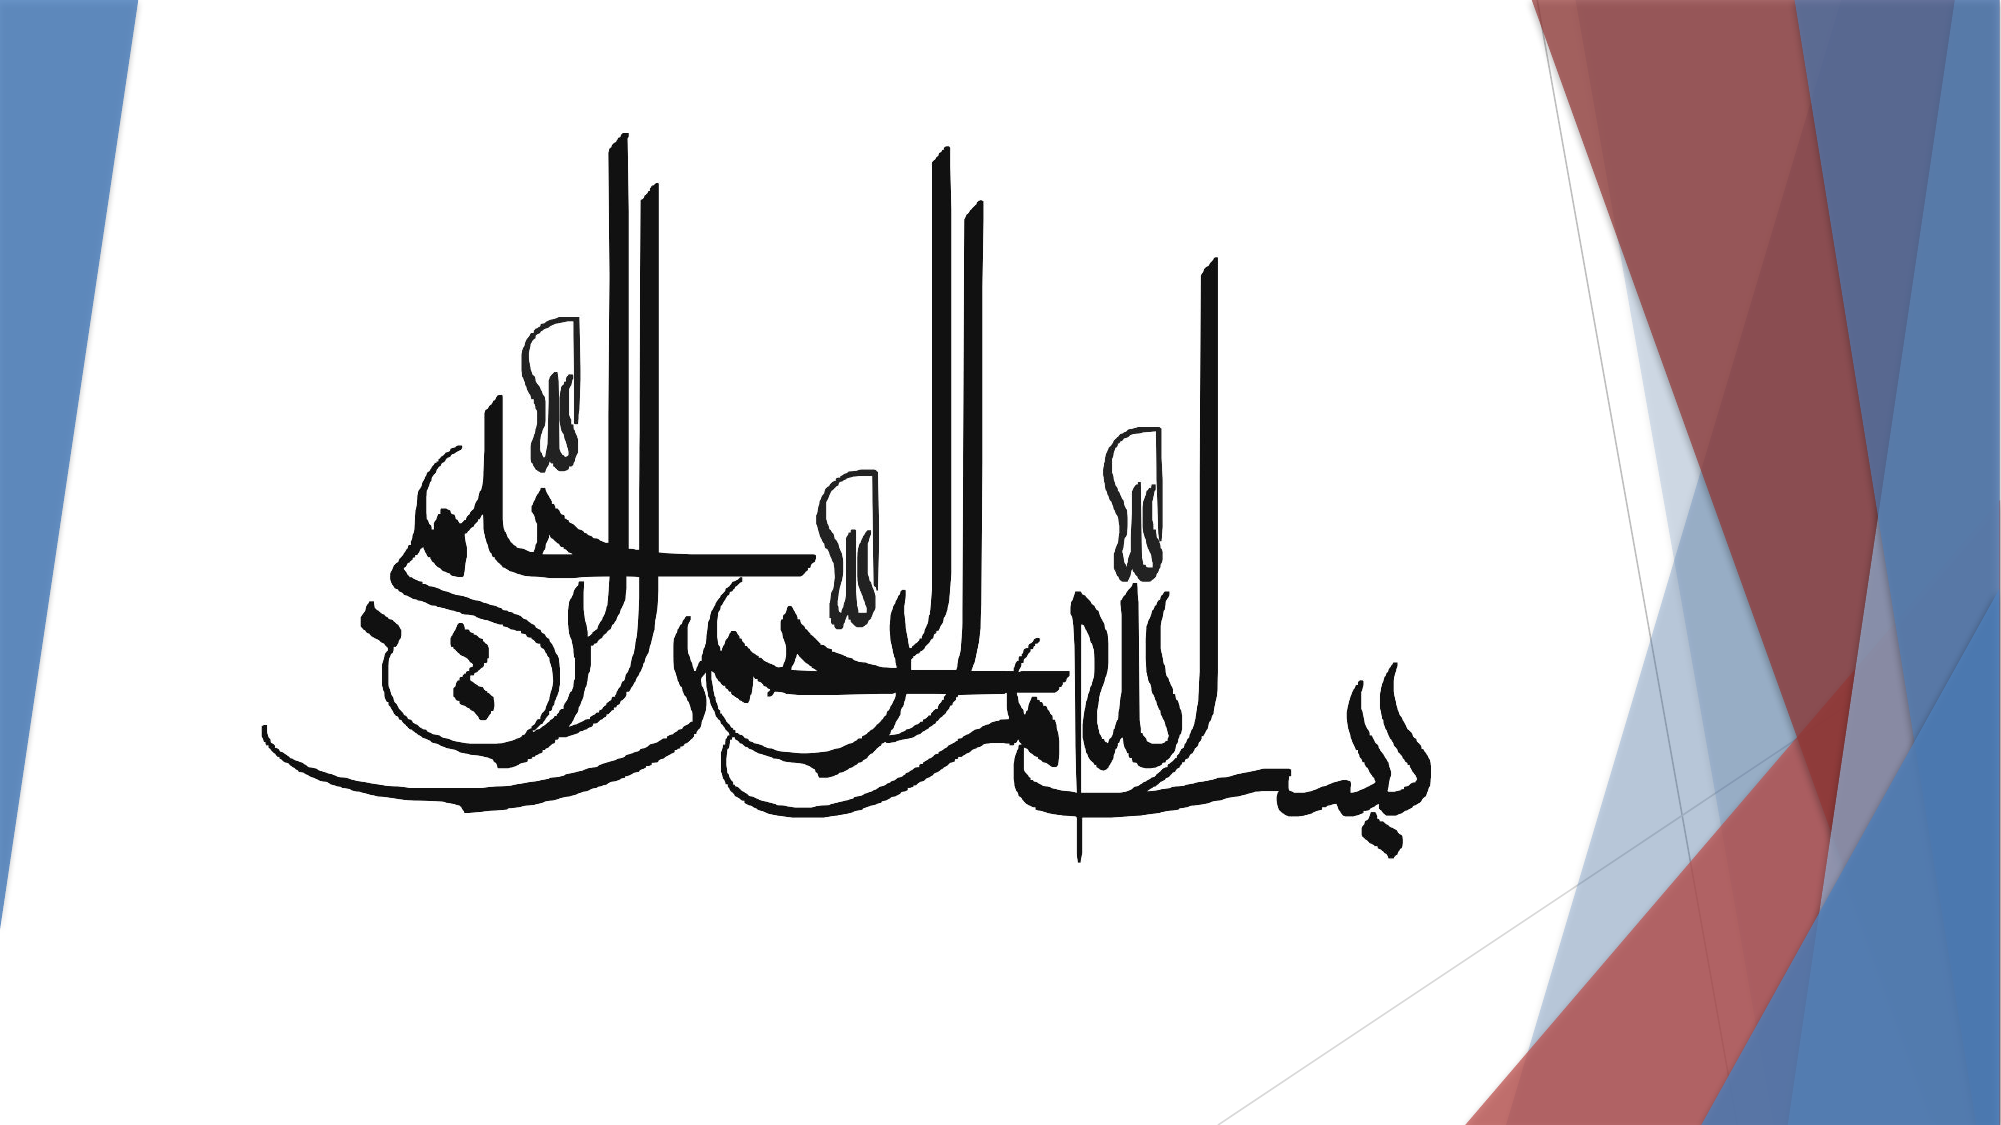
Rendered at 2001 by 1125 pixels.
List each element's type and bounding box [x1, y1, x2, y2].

picture [260, 132, 1432, 863]
